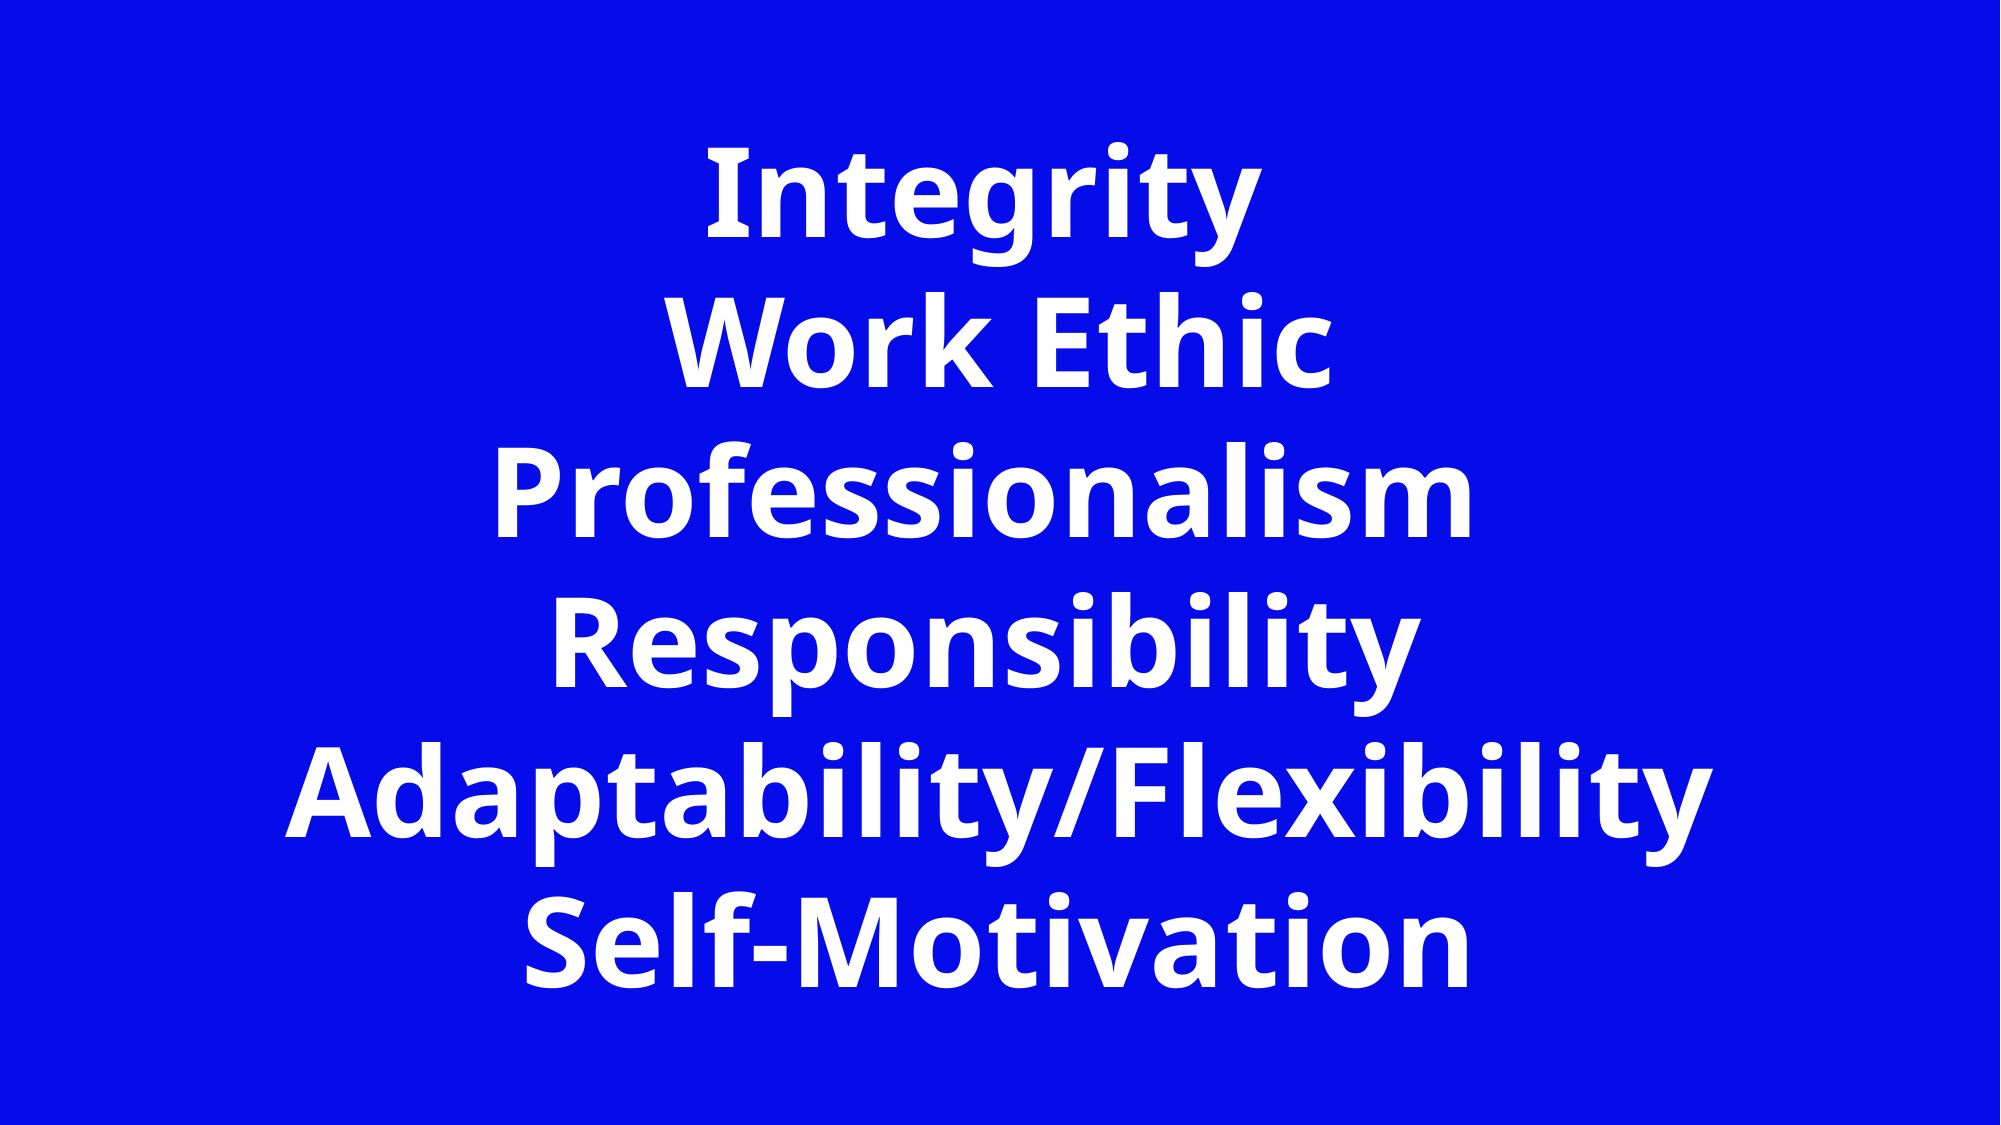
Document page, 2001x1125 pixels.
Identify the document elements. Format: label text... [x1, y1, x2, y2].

text_box Integrity Work Ethic Professionalism Responsibility Adaptability/Flexibility Self-Motivation [0, 0, 2000, 1125]
